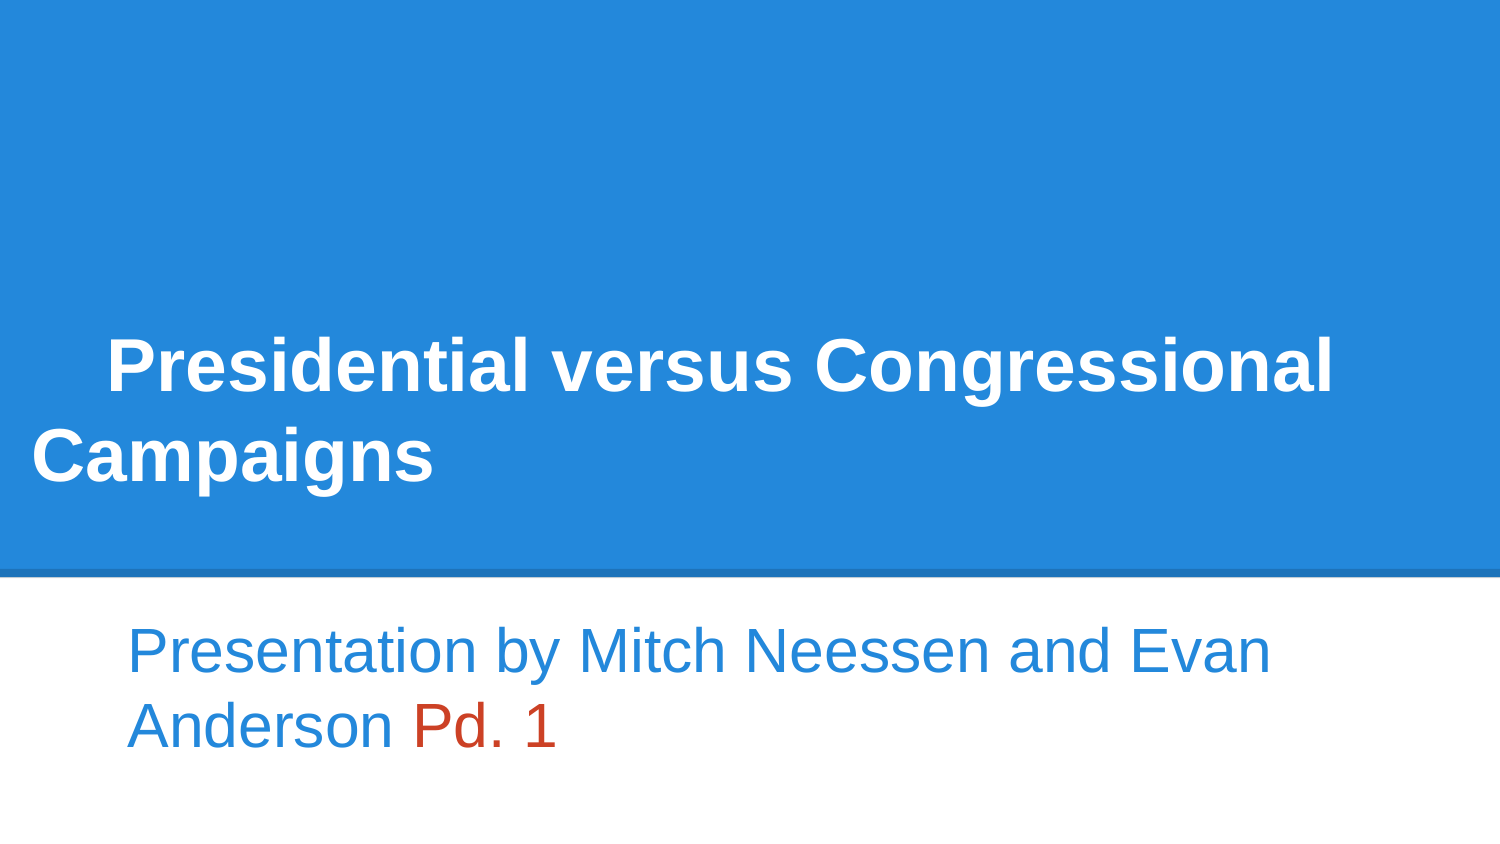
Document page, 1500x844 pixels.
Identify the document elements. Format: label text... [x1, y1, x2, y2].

subtitle Presentation by Mitch Neessen and Evan Anderson Pd. 1 [112, 594, 1388, 771]
title Presidential versus Congressional Campaigns [16, 241, 1483, 512]
